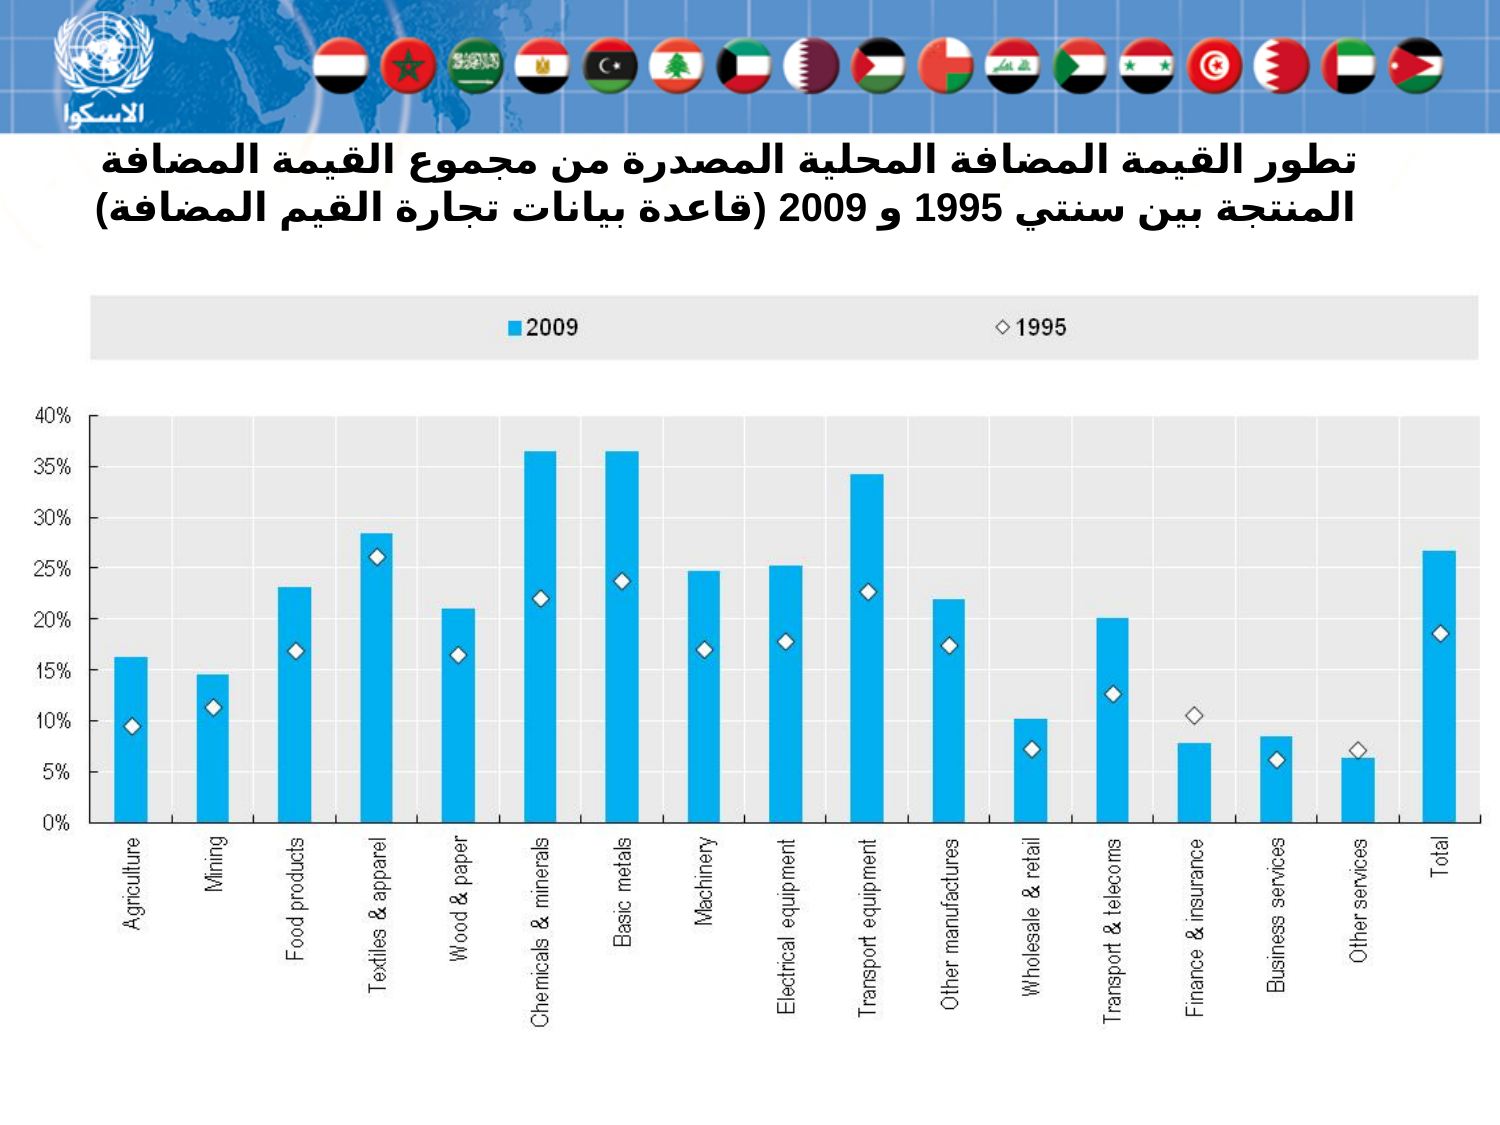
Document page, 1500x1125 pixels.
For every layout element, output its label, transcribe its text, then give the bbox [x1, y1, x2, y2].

picture [0, 0, 1500, 1125]
title تطور القيمة المضافة المحلية المصدرة من مجموع القيمة المضافة المنتجة بين سنتي 1995 و 2009 (قاعدة بيانات تجارة القيم المضافة) [17, 125, 1443, 277]
